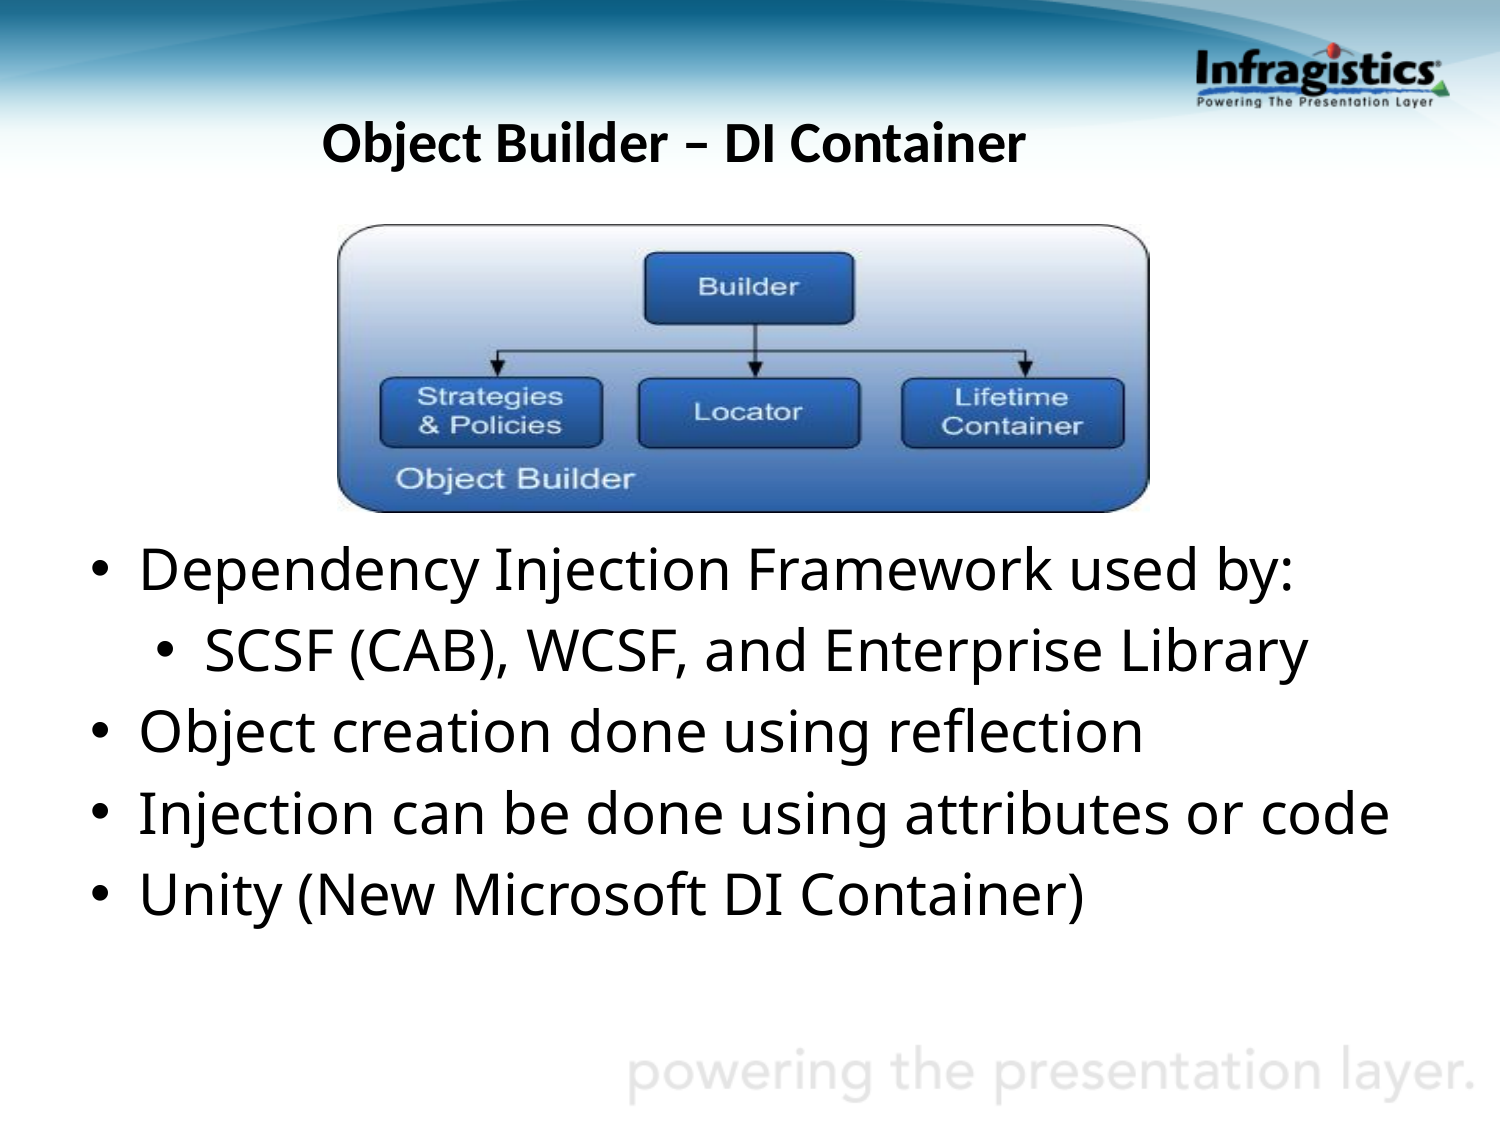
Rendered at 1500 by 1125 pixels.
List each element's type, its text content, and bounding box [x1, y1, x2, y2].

picture [0, 0, 1500, 1125]
title Object Builder – DI Container [0, 44, 1351, 233]
text_box Dependency Injection Framework used by: SCSF (CAB), WCSF, and Enterprise Library Object creation done using reflection Injection can be done using attributes or code Unity (New Microsoft DI Container) [74, 525, 1425, 1005]
